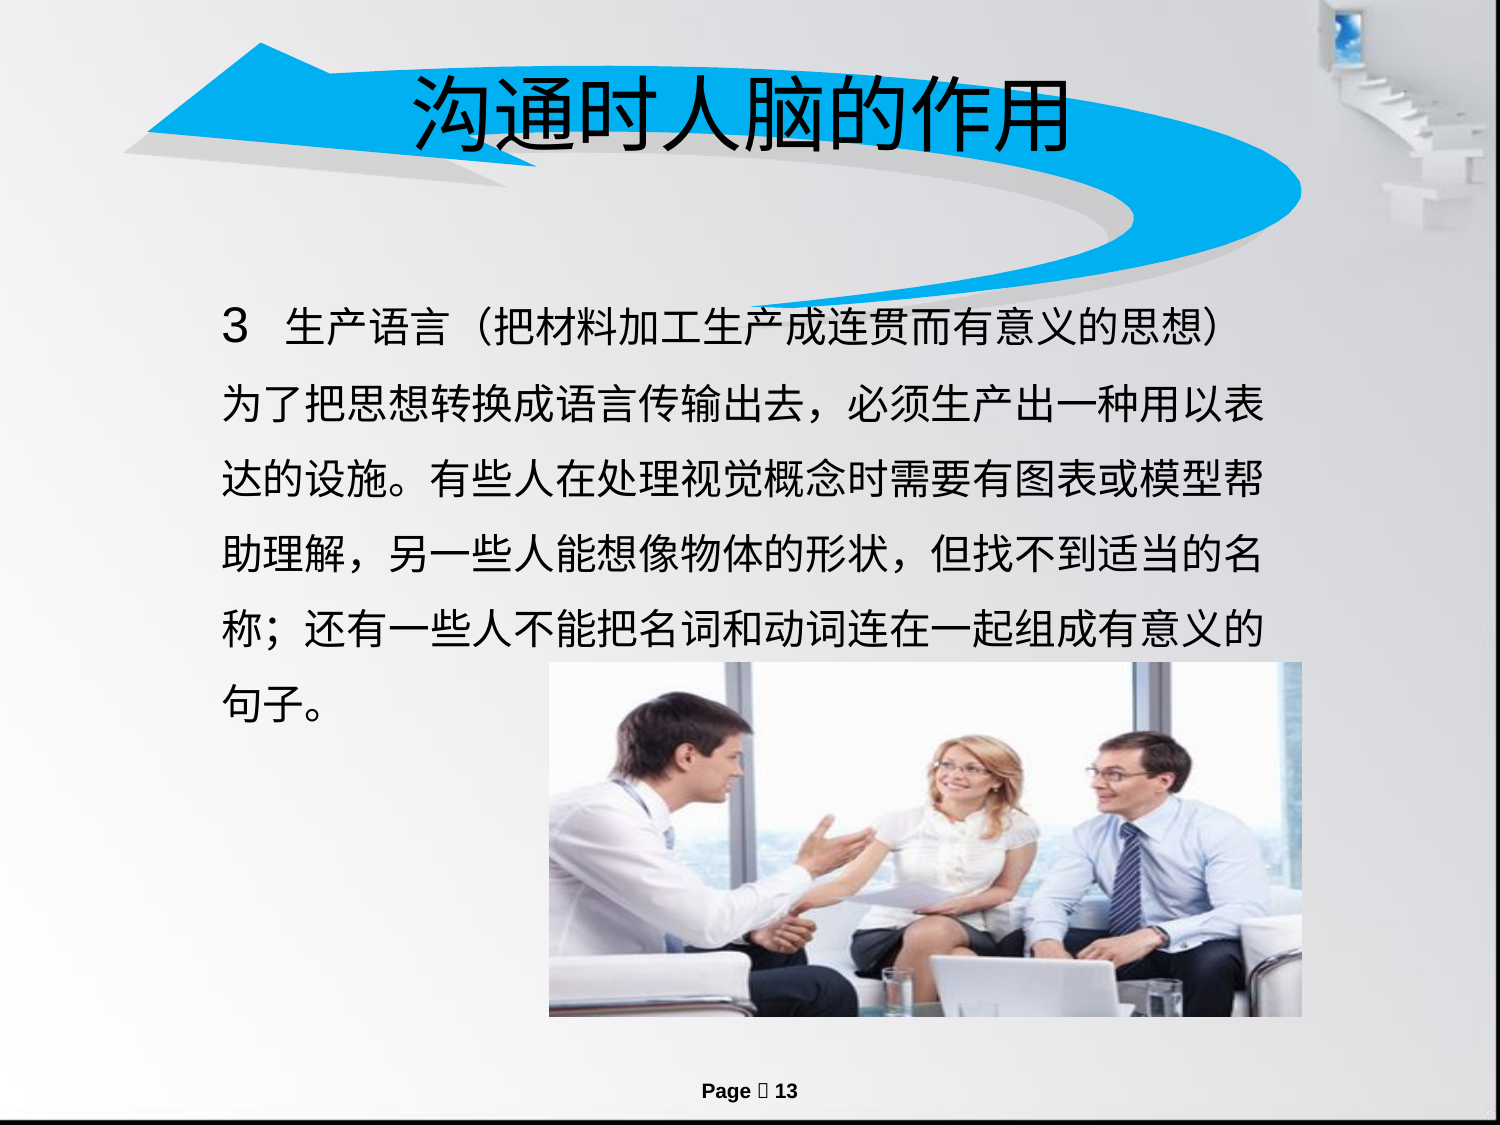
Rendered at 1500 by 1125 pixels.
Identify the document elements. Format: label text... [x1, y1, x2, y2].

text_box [147, 42, 1302, 309]
picture [0, 0, 1500, 1125]
list 3 生产语言（把材料加工生产成连贯而有意义的思想） 为了把思想转换成语言传输出去，必须生产出一种用以表达的设施。有些人在处理视觉概念时需要有图表或模型帮助理解，另一些人能想像物体的形状，但找不到适当的名称；还有一些人不能把名词和动词连在一起组成有意义的句子。 [206, 255, 1318, 770]
